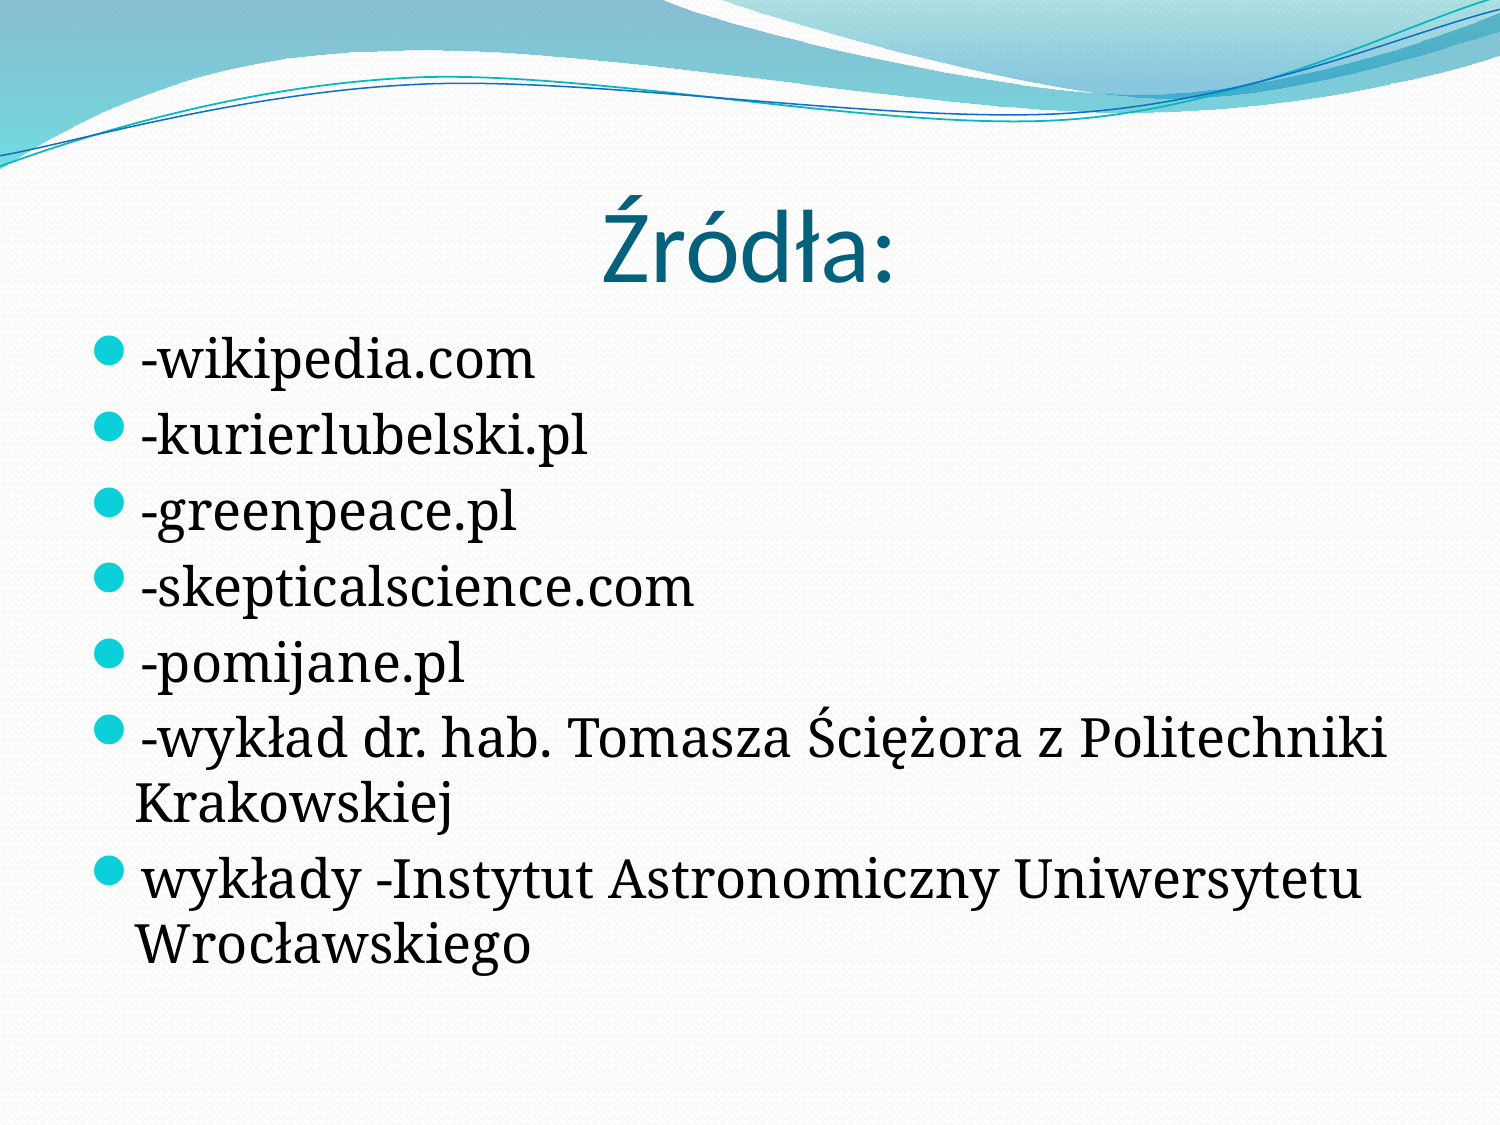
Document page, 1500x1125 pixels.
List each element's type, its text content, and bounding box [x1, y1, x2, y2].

list -wikipedia.com -kurierlubelski.pl -greenpeace.pl -skepticalscience.com -pomijane.pl -wykład dr. hab. Tomasza Ściężora z Politechniki Krakowskiej wykłady -Instytut Astronomiczny Uniwersytetu Wrocławskiego [75, 317, 1425, 1038]
title Źródła: [75, 115, 1425, 303]
